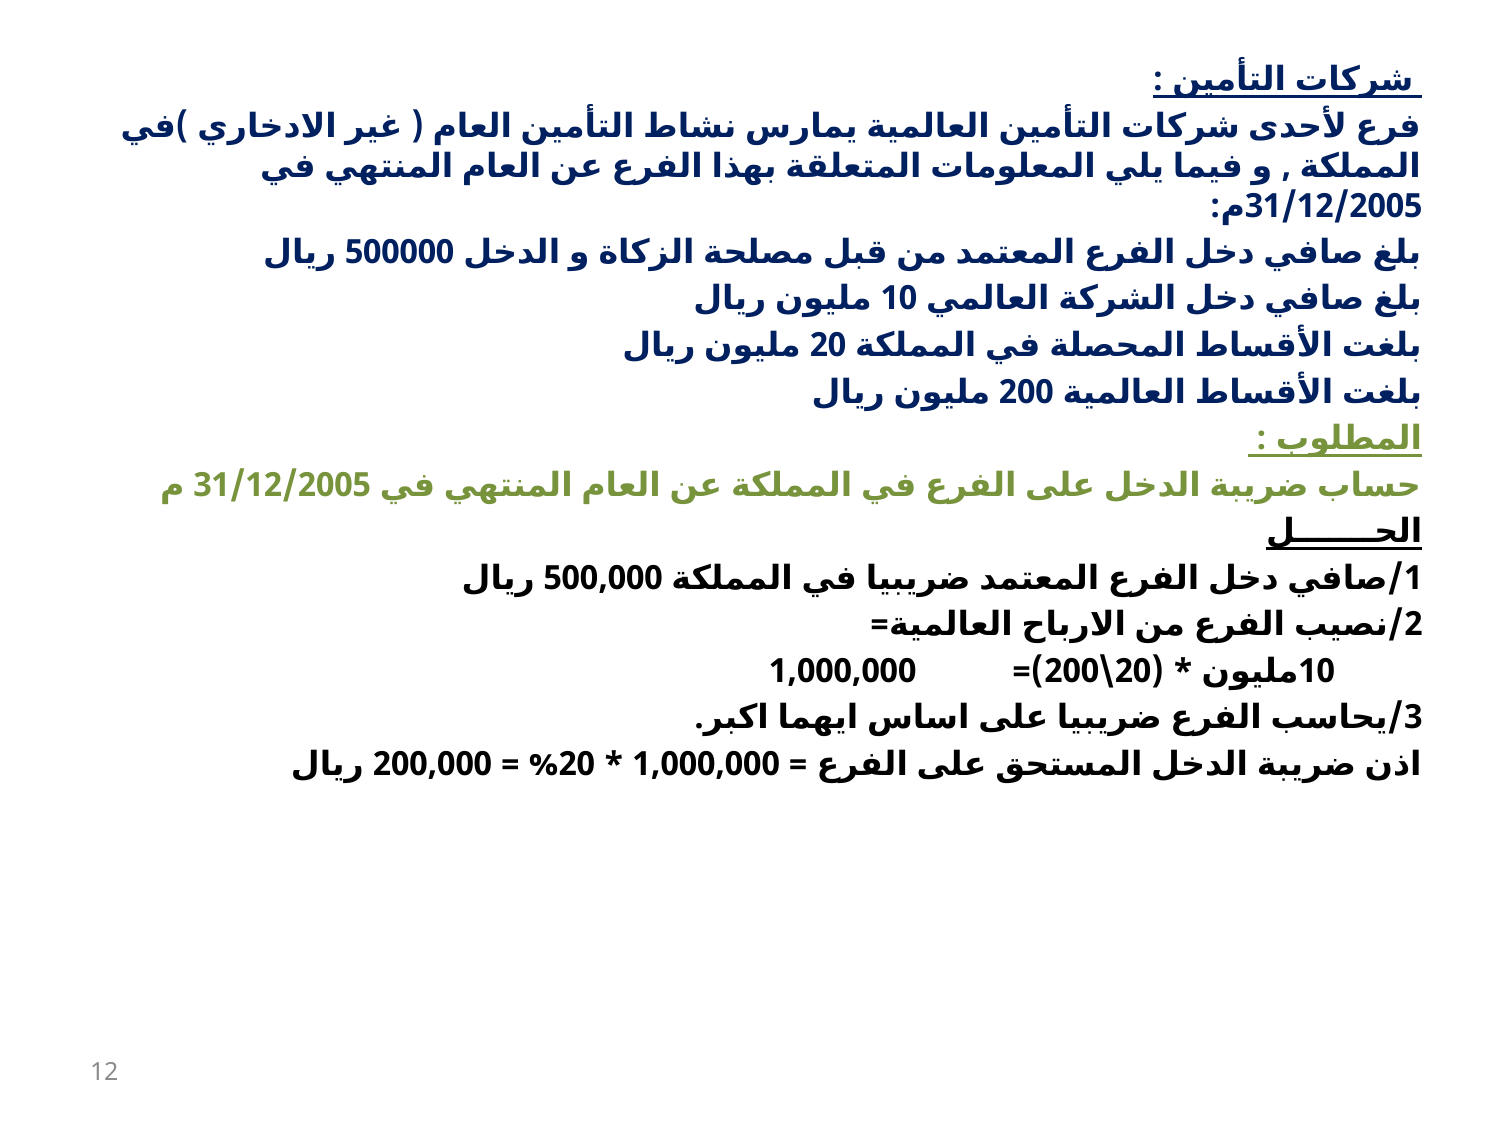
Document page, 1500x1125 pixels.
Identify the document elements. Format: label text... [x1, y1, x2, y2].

subtitle شركات التأمين : فرع لأحدى شركات التأمين العالمية يمارس نشاط التأمين العام ( غير الادخاري )في المملكة , و فيما يلي المعلومات المتعلقة بهذا الفرع عن العام المنتهي في 31/12/2005م: بلغ صافي دخل الفرع المعتمد من قبل مصلحة الزكاة و الدخل 500000 ريال بلغ صافي دخل الشركة العالمي 10 مليون ريال بلغت الأقساط المحصلة في المملكة 20 مليون ريال بلغت الأقساط العالمية 200 مليون ريال المطلوب : حساب ضريبة الدخل على الفرع في المملكة عن العام المنتهي في 31/12/2005 م الحـــــــل 1/صافي دخل الفرع المعتمد ضريبيا في المملكة 500,000 ريال 2/نصيب الفرع من الارباح العالمية= 10مليون * (20\200)= 1,000,000 3/يحاسب الفرع ضريبيا على اساس ايهما اكبر. اذن ضريبة الدخل المستحق على الفرع = 1,000,000 * 20% = 200,000 ريال [50, 50, 1438, 1075]
slide_number 12 [75, 1042, 425, 1103]
